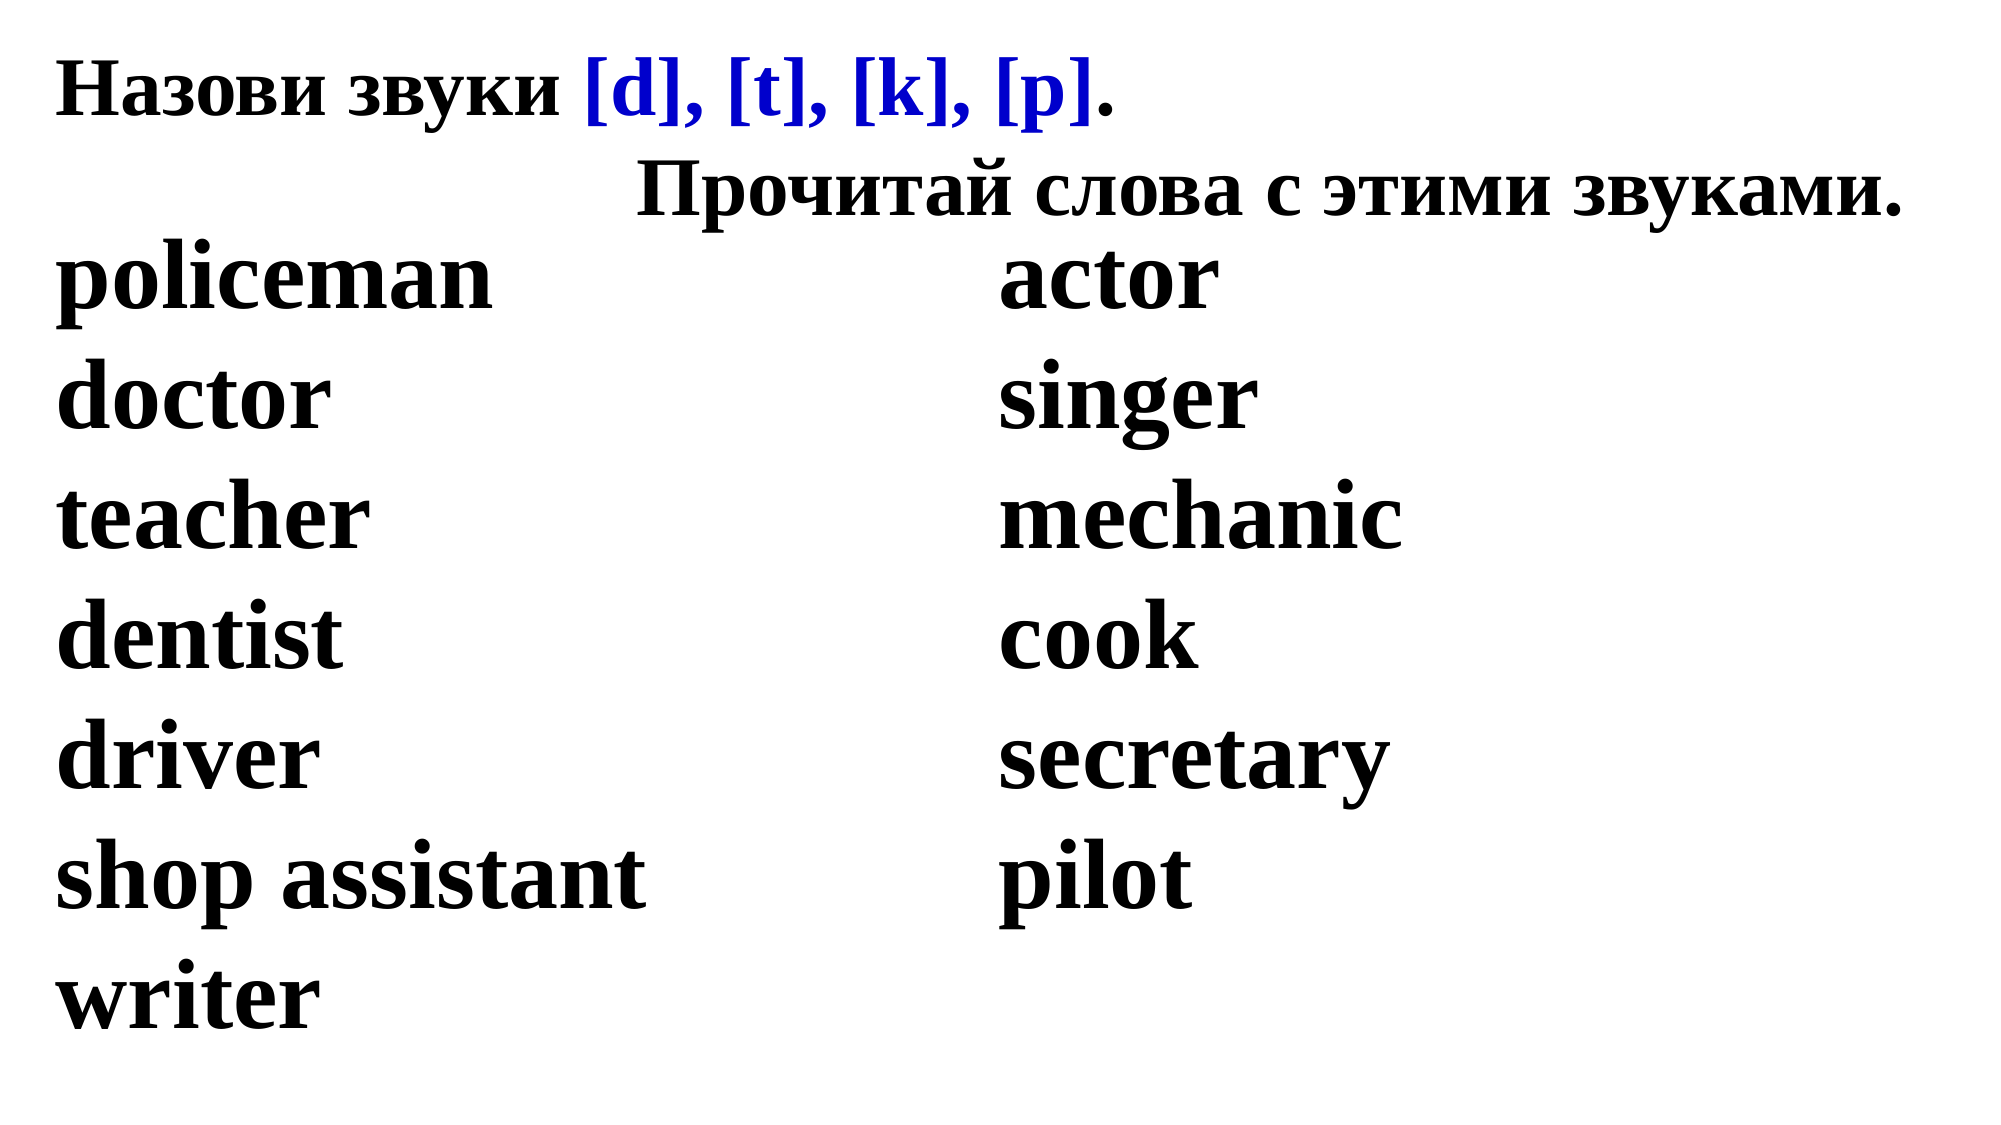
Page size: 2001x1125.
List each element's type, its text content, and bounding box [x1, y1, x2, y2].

text_box Назови звуки [d], [t], [k], [p]. Прочитай слова с этими звуками. [41, 24, 1957, 240]
text_box policeman doctor teacher dentist driver shop assistant writer artist actor singer mechanic cook secretary pilot [41, 240, 1957, 1125]
